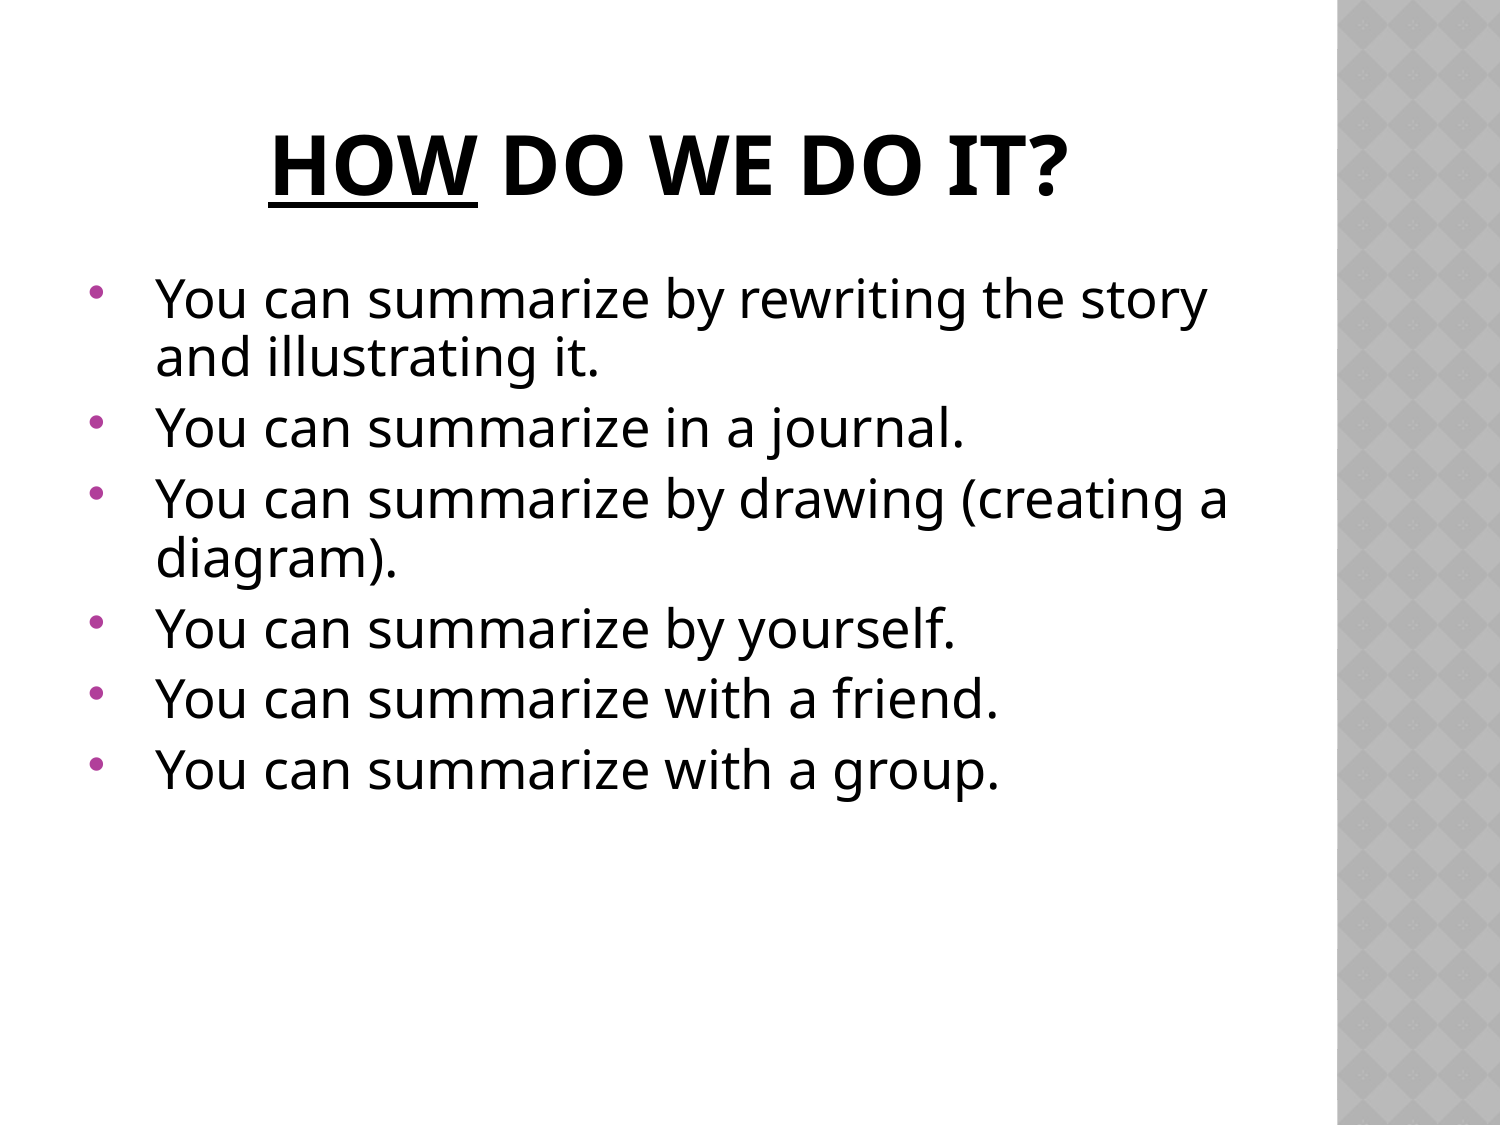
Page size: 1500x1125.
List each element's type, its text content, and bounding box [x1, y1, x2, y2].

list You can summarize by rewriting the story and illustrating it. You can summarize in a journal. You can summarize by drawing (creating a diagram). You can summarize by yourself. You can summarize with a friend. You can summarize with a group. [75, 264, 1263, 1059]
title How do we do it? [75, 52, 1263, 213]
